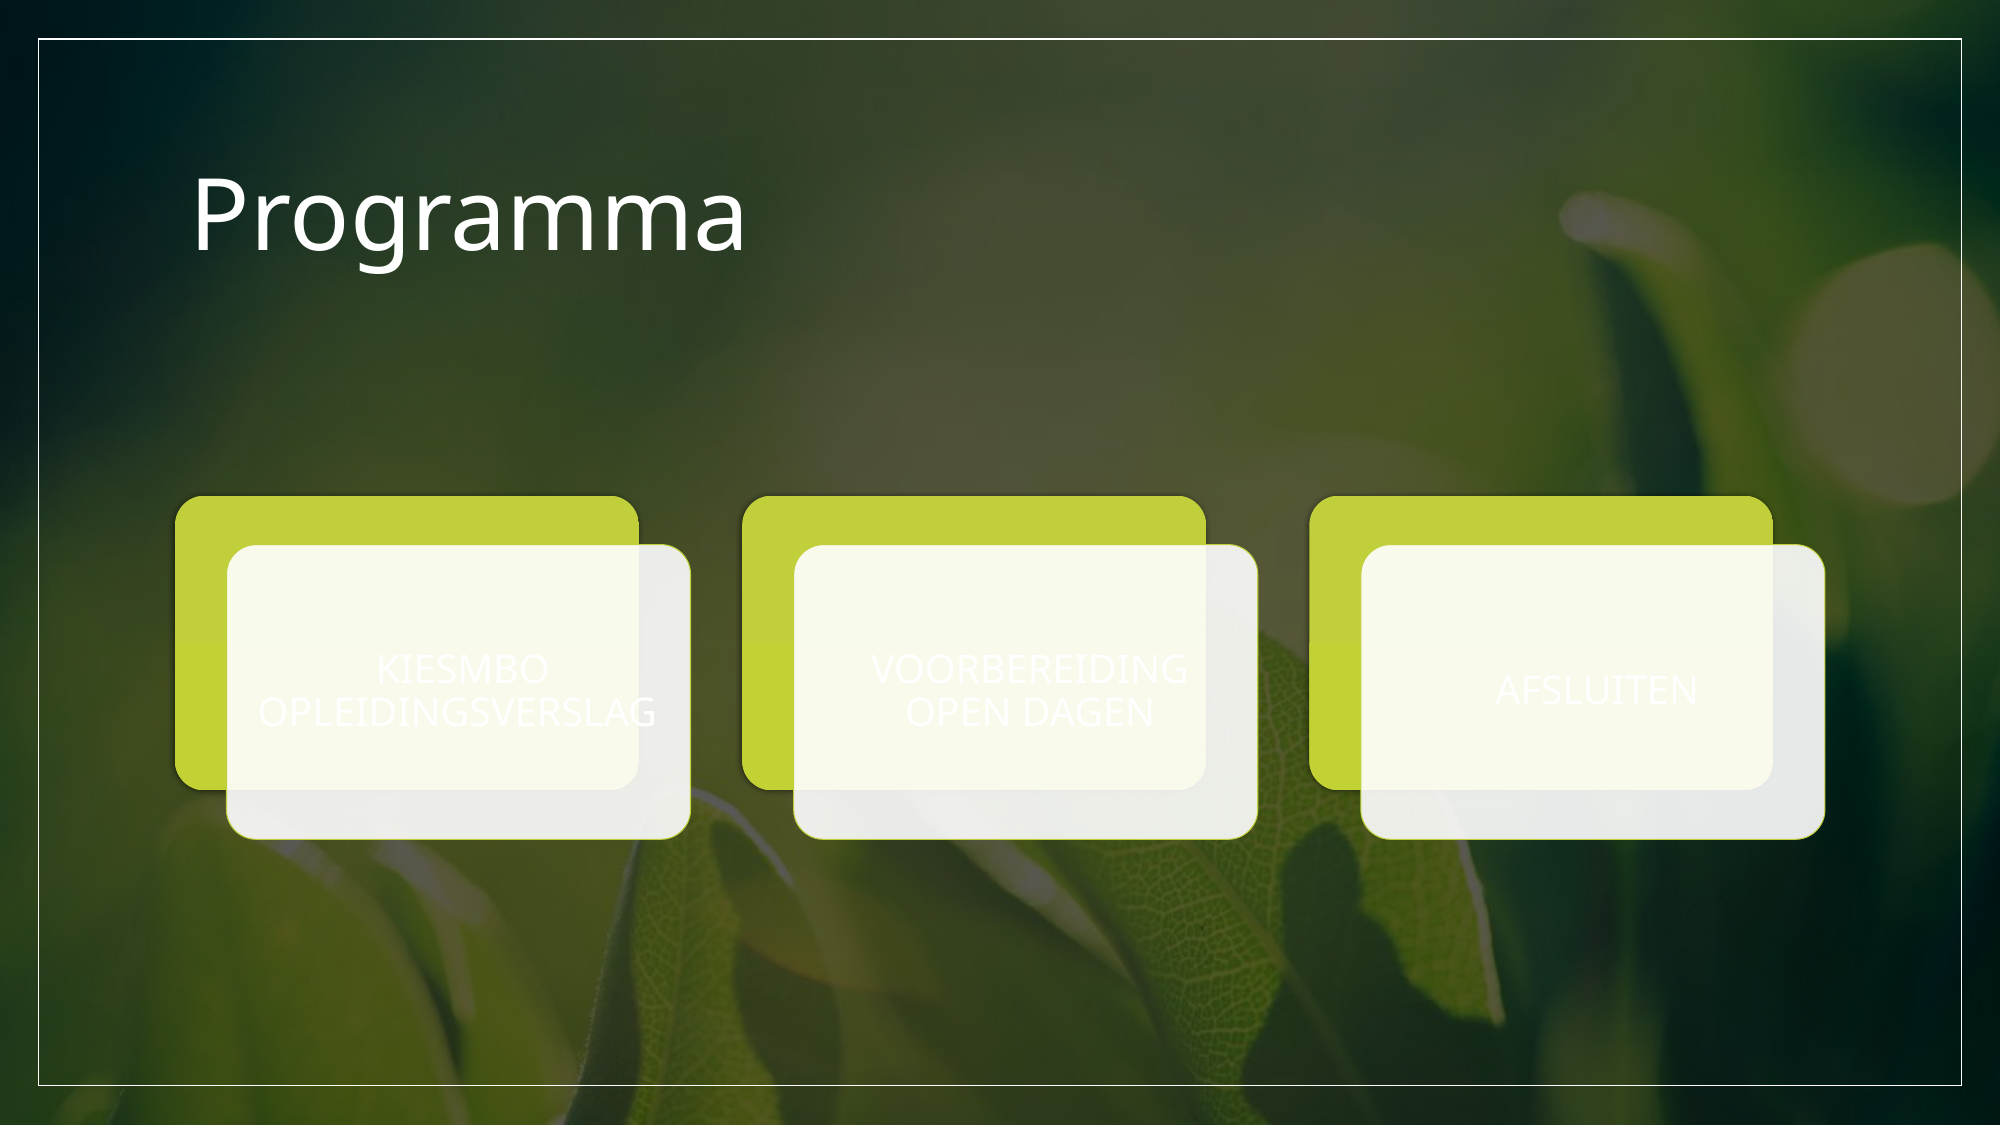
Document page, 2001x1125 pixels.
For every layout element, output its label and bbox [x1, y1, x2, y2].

picture [0, 0, 2000, 1125]
list [174, 344, 1825, 990]
